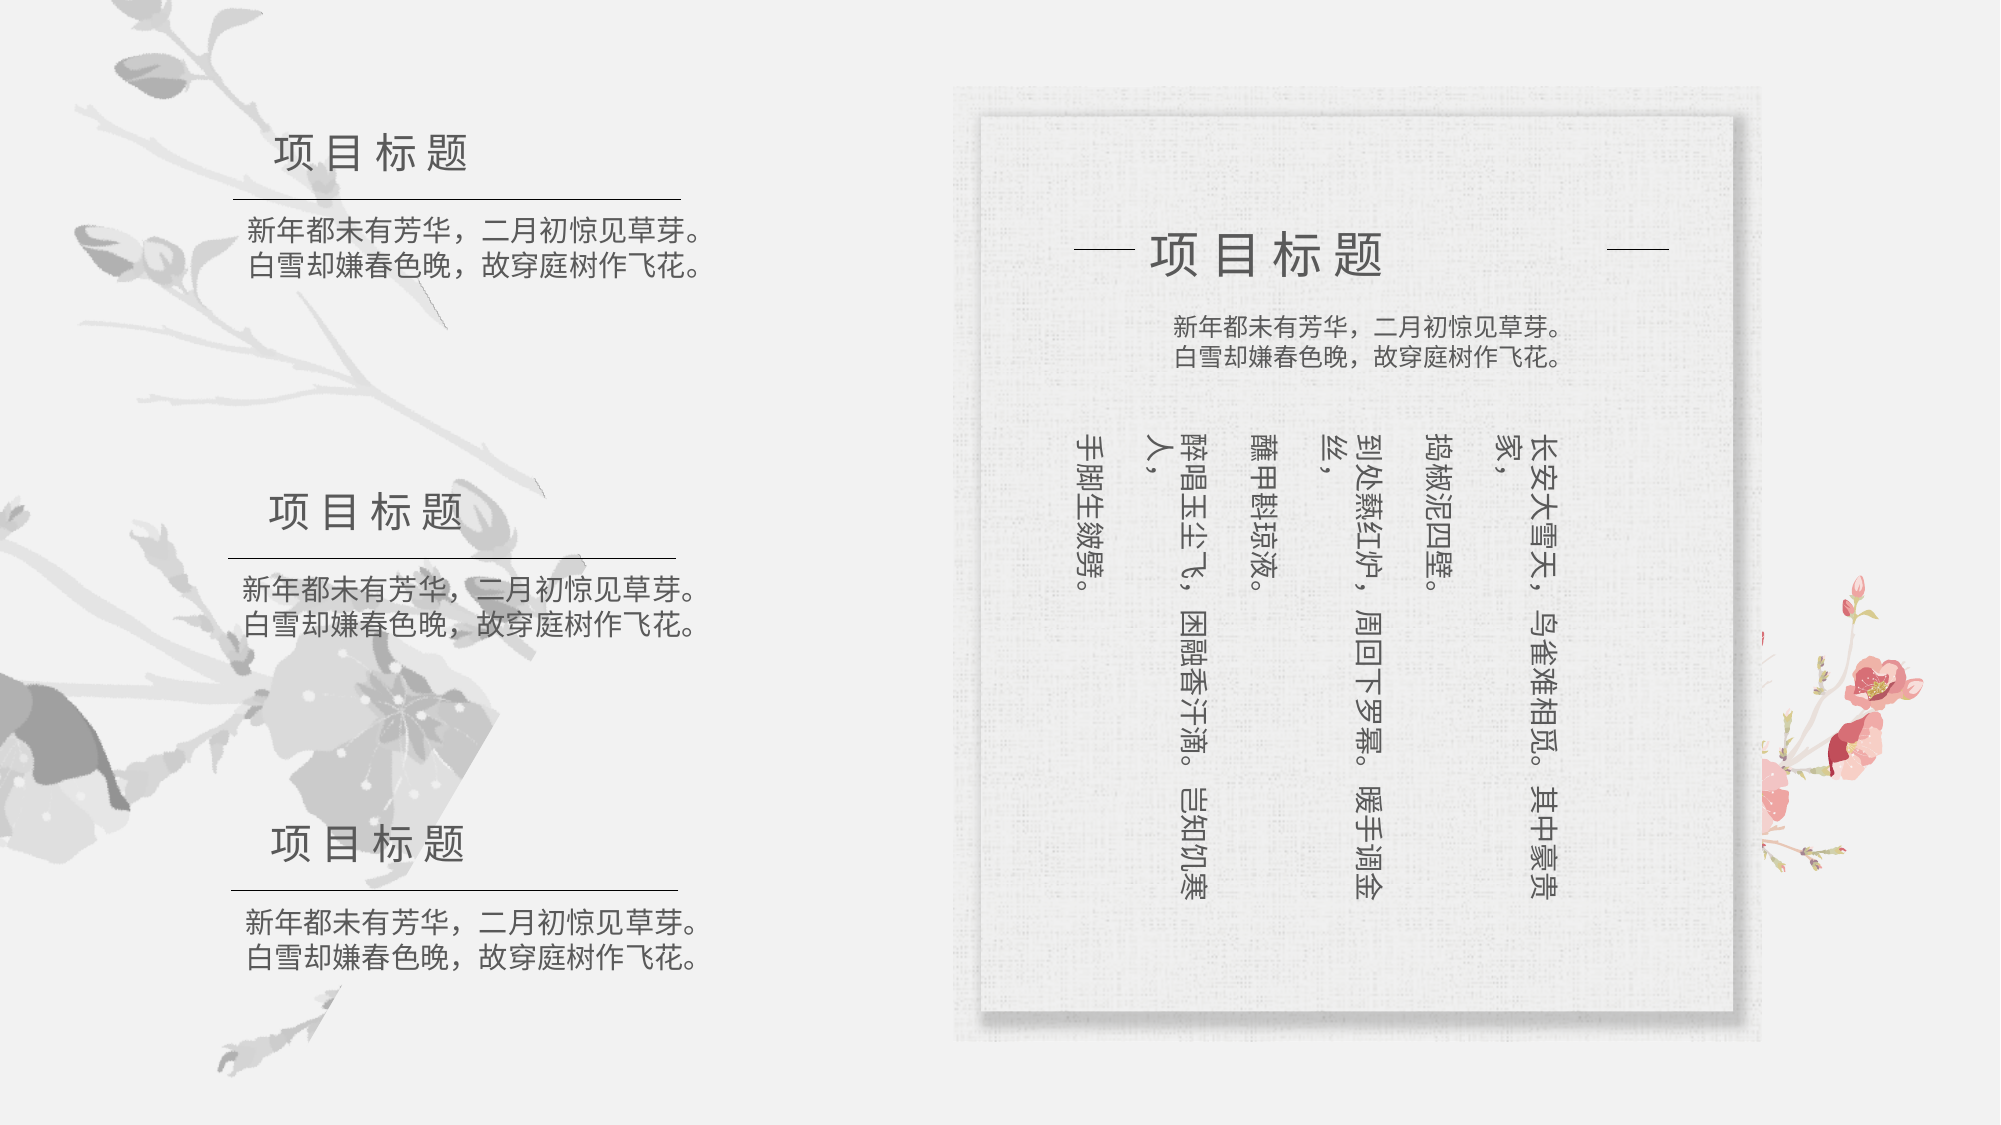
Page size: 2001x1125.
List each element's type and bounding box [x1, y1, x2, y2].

text_box [953, 86, 1762, 1042]
text_box [225, 478, 728, 650]
picture [1762, 568, 1924, 873]
text_box [228, 810, 730, 983]
text_box [1073, 215, 1669, 292]
text_box [230, 119, 733, 292]
picture [0, 20, 524, 1114]
